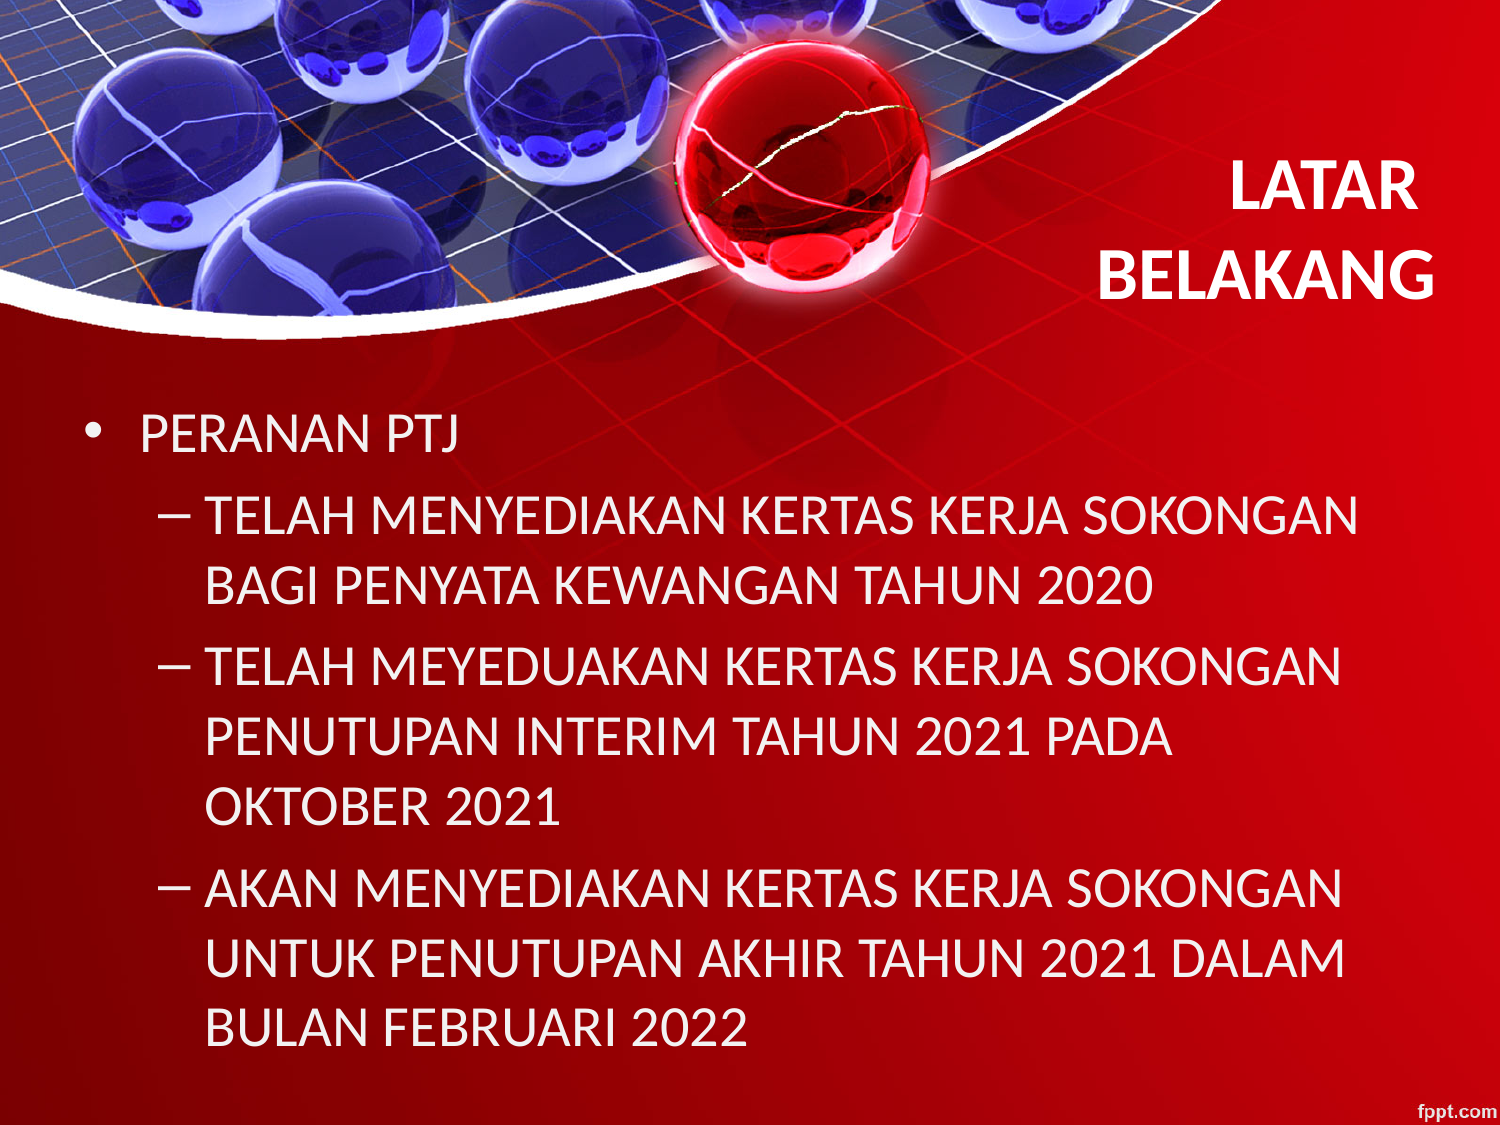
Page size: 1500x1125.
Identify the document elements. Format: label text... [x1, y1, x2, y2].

picture [0, 0, 1500, 1125]
list PERANAN PTJ TELAH MENYEDIAKAN KERTAS KERJA SOKONGAN BAGI PENYATA KEWANGAN TAHUN 2020 TELAH MEYEDUAKAN KERTAS KERJA SOKONGAN PENUTUPAN INTERIM TAHUN 2021 PADA OKTOBER 2021 AKAN MENYEDIAKAN KERTAS KERJA SOKONGAN UNTUK PENUTUPAN AKHIR TAHUN 2021 DALAM BULAN FEBRUARI 2022 [68, 387, 1419, 1089]
title LATAR BELAKANG [73, 111, 1452, 338]
